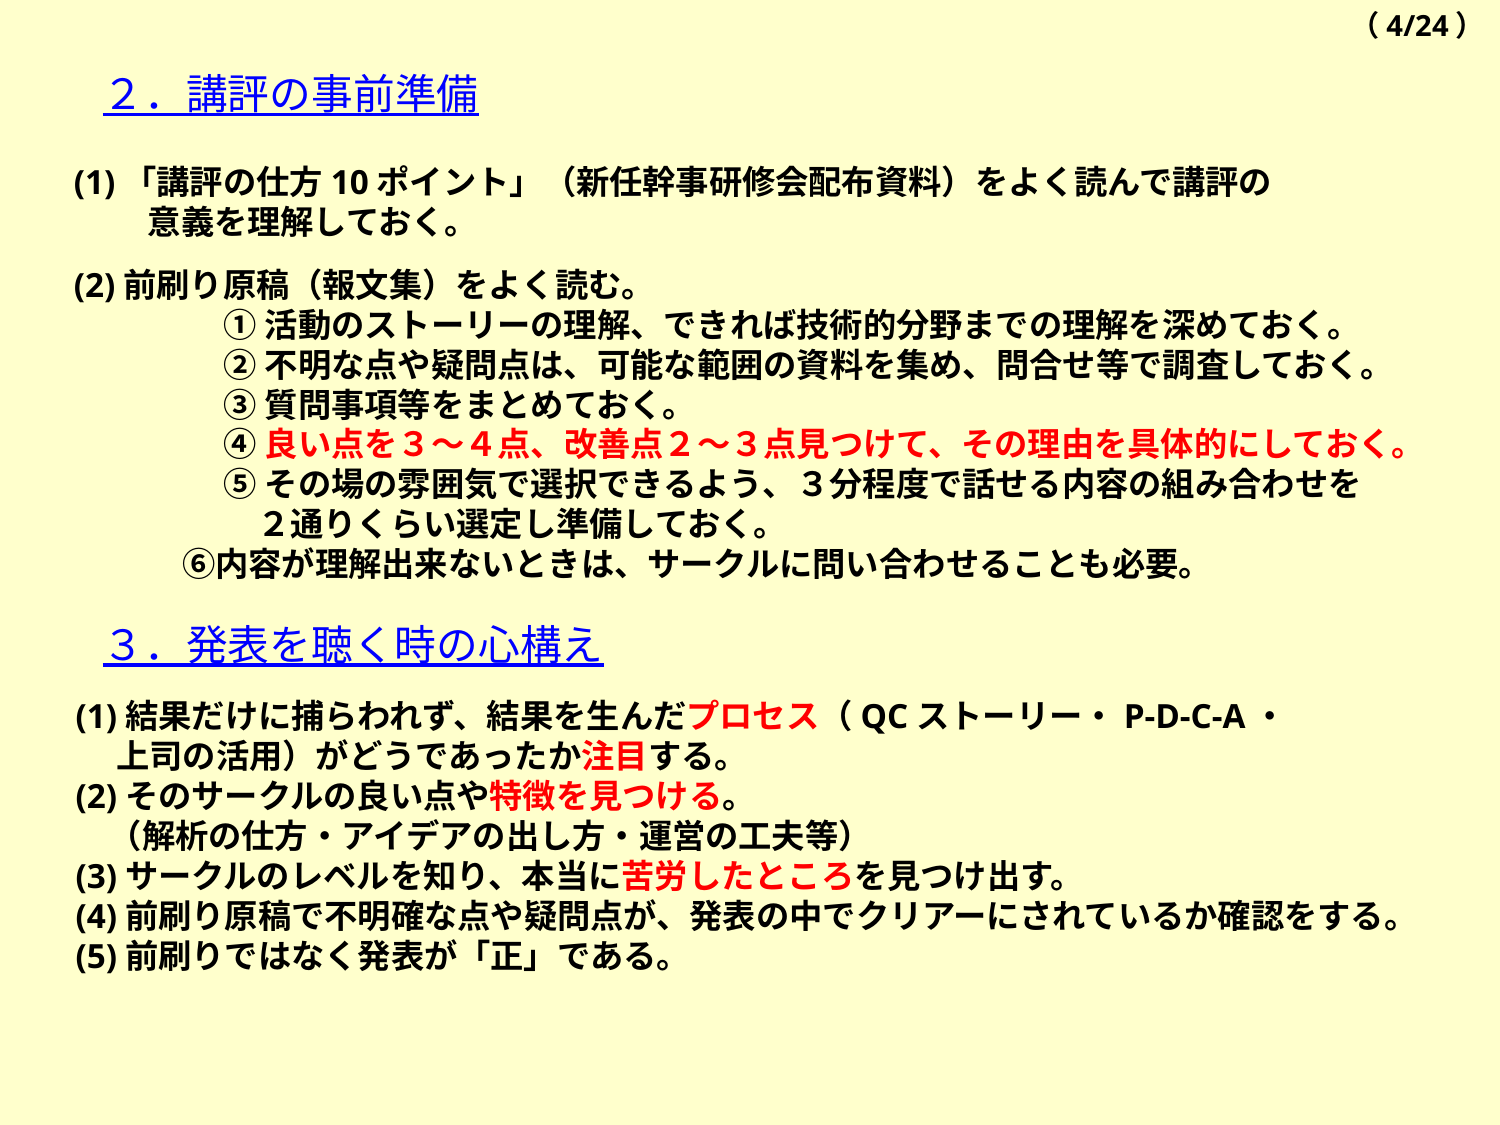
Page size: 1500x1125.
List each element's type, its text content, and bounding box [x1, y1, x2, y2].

text_box ３．発表を聴く時の心構え [87, 611, 619, 676]
text_box (1)結果だけに捕らわれず、結果を生んだプロセス（QCストーリー・P-D-C-A・ 上司の活用）がどうであったか注目する。 (2)そのサークルの良い点や特徴を見つける。 （解析の仕方・アイデアの出し方・運営の工夫等） (3)サークルのレベルを知り、本当に苦労したところを見つけ出す。 (4)前刷り原稿で不明確な点や疑問点が、発表の中でクリアーにされているか確認をする。 (5)前刷りではなく発表が「正」である。 [60, 688, 1433, 983]
text_box (1)「講評の仕方10ポイント」（新任幹事研修会配布資料）をよく読んで講評の 意義を理解しておく。 (2)前刷り原稿（報文集）をよく読む。 ①活動のストーリーの理解、できれば技術的分野までの理解を深めておく。 ②不明な点や疑問点は、可能な範囲の資料を集め、問合せ等で調査しておく。 ③質問事項等をまとめておく。 ④良い点を３～４点、改善点２～３点見つけて、その理由を具体的にしておく。 ⑤その場の雰囲気で選択できるよう、３分程度で話せる内容の組み合わせを ２通りくらい選定し準備しておく。 ⑥内容が理解出来ないときは、サークルに問い合わせることも必要。 [59, 154, 1440, 591]
text_box ２．講評の事前準備 [87, 60, 494, 126]
slide_number （4/24） [1187, 0, 1500, 75]
